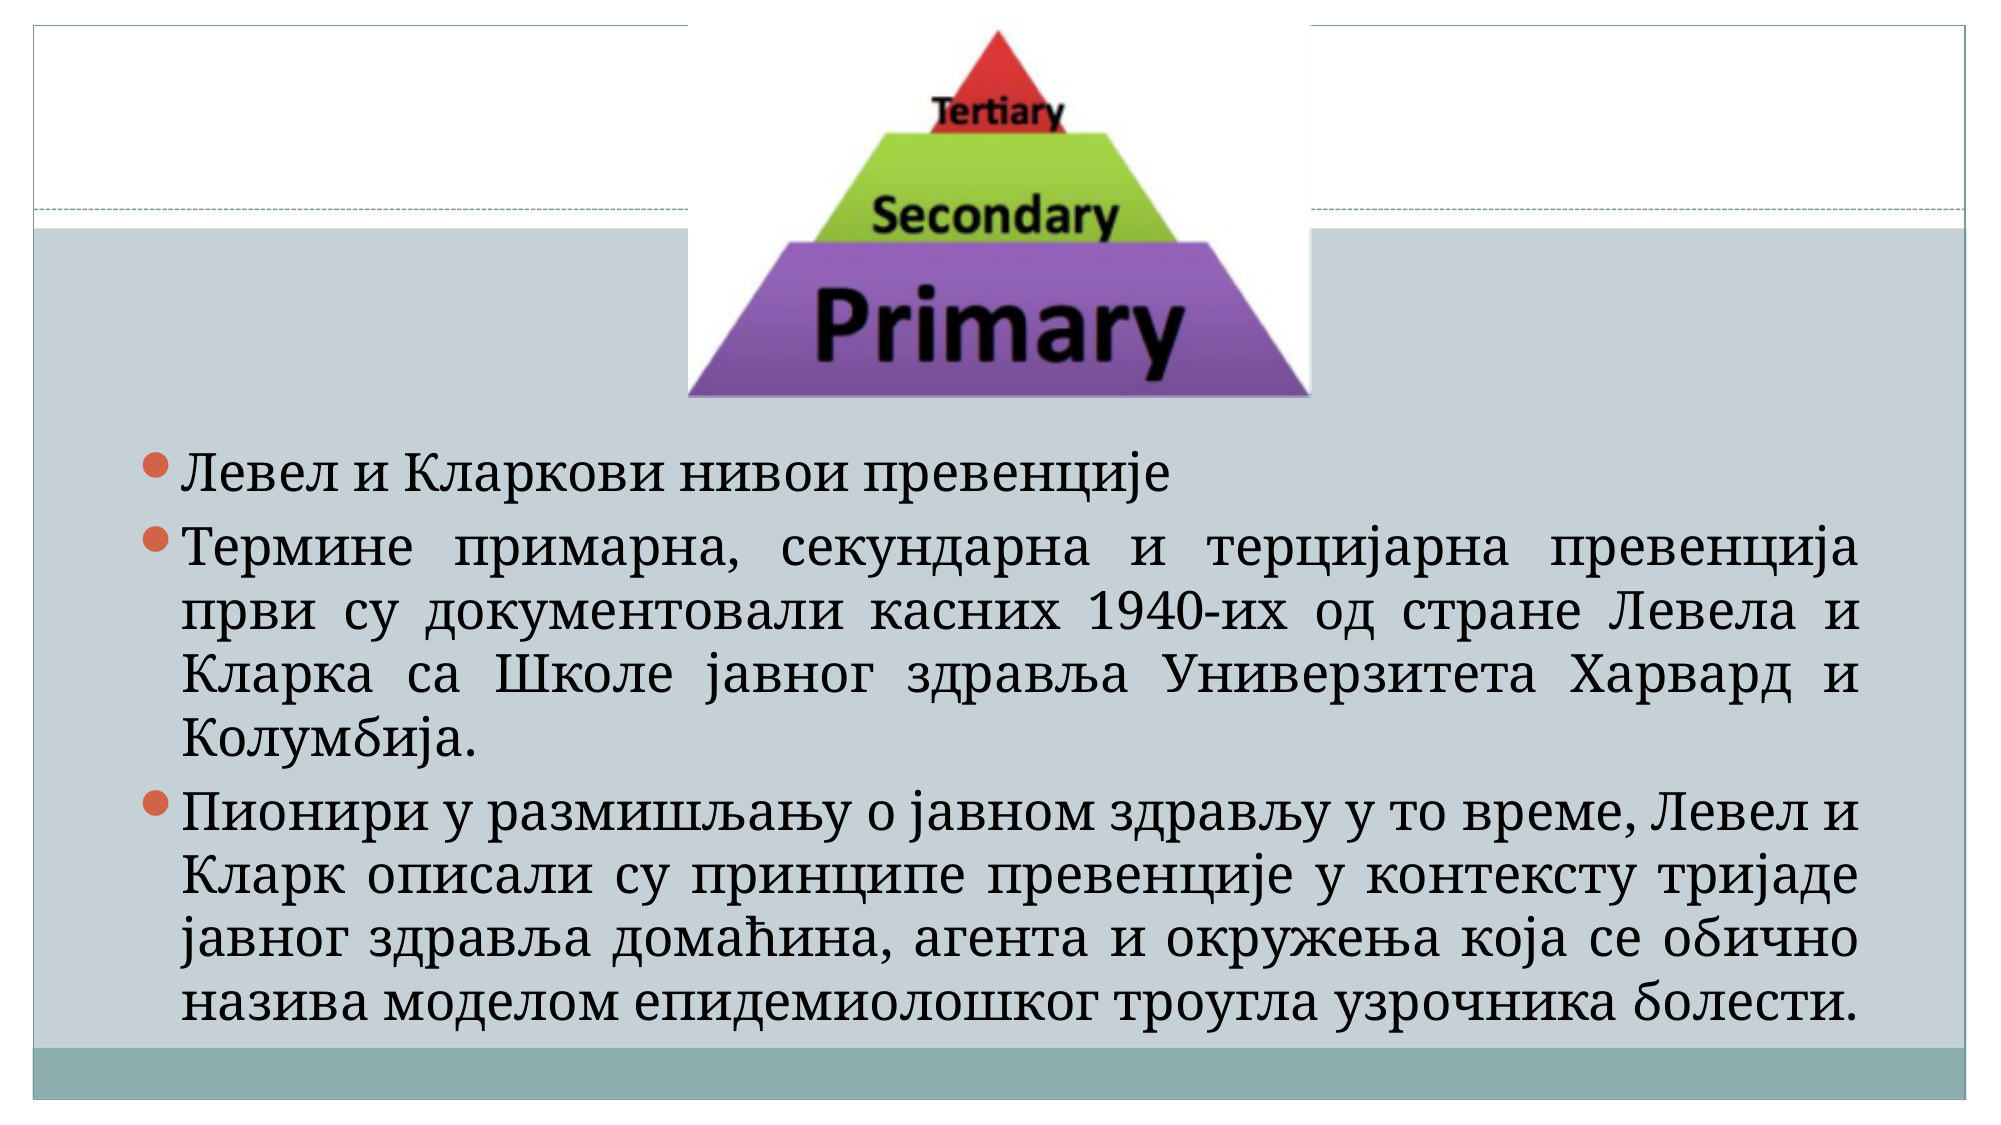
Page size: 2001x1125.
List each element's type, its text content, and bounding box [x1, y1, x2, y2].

picture [688, 20, 1312, 399]
list Левел и Кларкови нивои превенције Термине примарна, секундарна и терцијарна превенција први су документовали касних 1940-их од стране Левела и Кларка са Школе јавног здравља Универзитета Харвард и Колумбија. Пионири у размишљању о јавном здрављу у то време, Левел и Кларк описали су принципе превенције у контексту тријаде јавног здравља домаћина, агента и окружења која се обично назива моделом епидемиолошког троугла узрочника болести. [124, 357, 1876, 1046]
